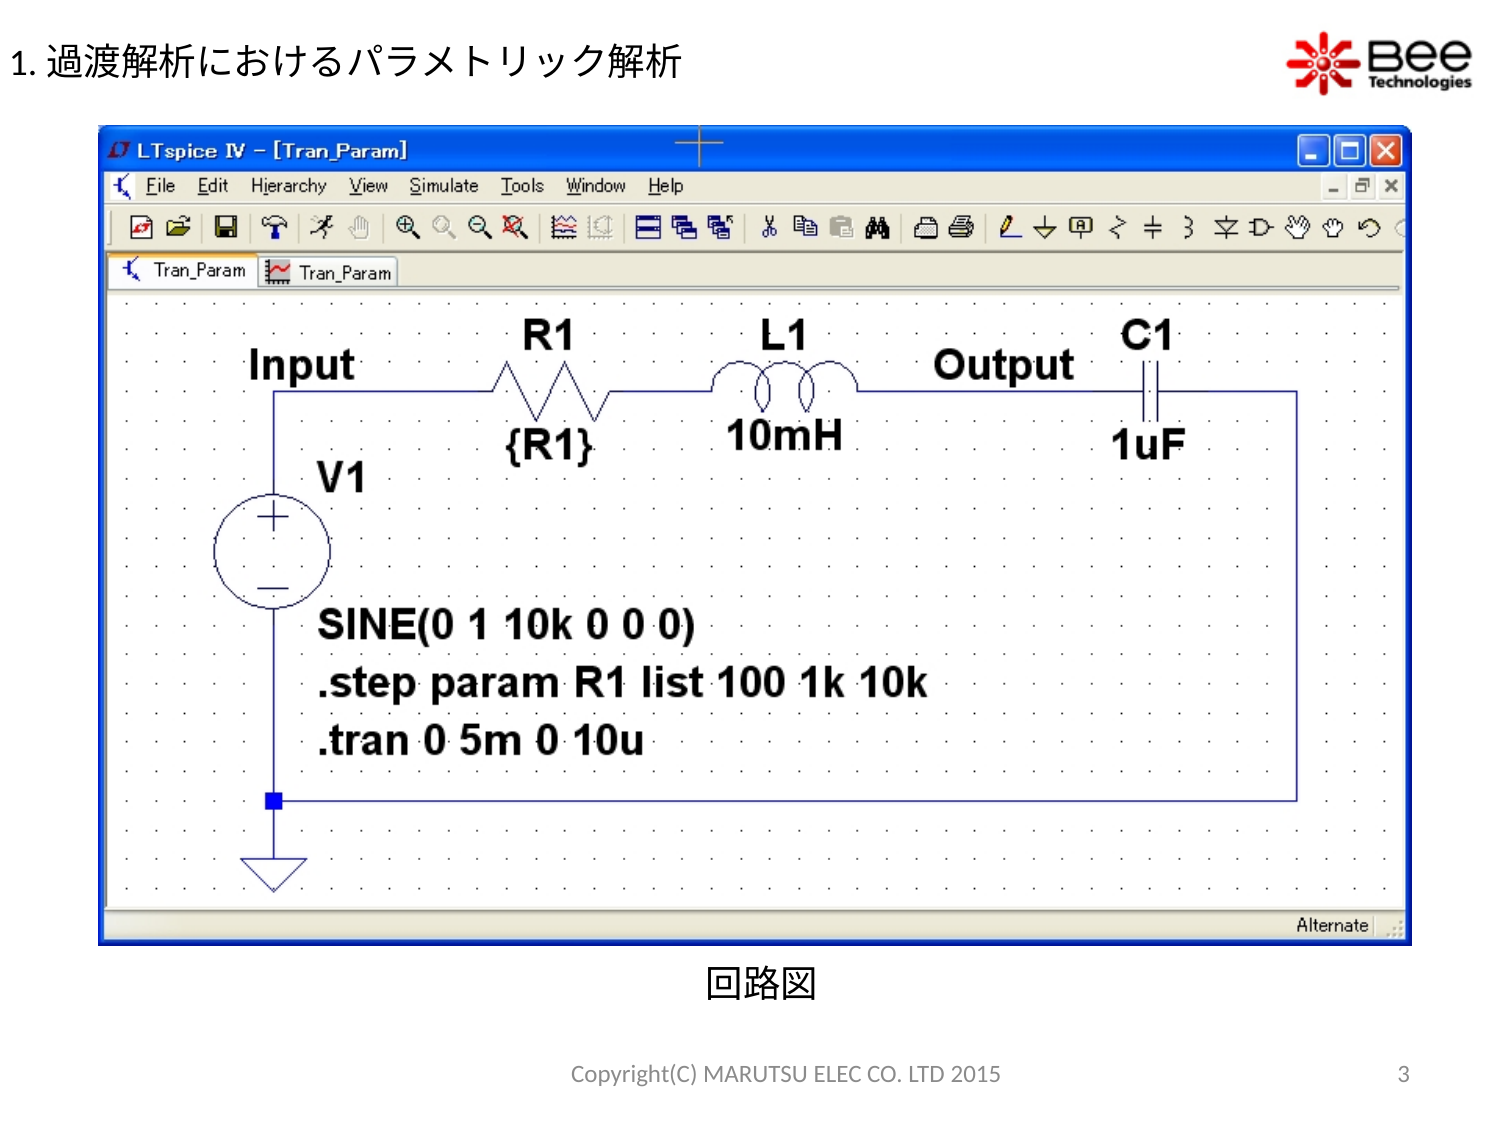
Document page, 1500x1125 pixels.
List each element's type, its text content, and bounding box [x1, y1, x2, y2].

picture [1280, 23, 1477, 105]
footer Copyright(C) MARUTSU ELEC CO. LTD 2015 [363, 1042, 1211, 1103]
slide_number 3 [1211, 1042, 1425, 1103]
picture [98, 125, 1412, 946]
text_box 1.過渡解析におけるパラメトリック解析 [0, 30, 698, 91]
text_box 回路図 [690, 955, 845, 1012]
